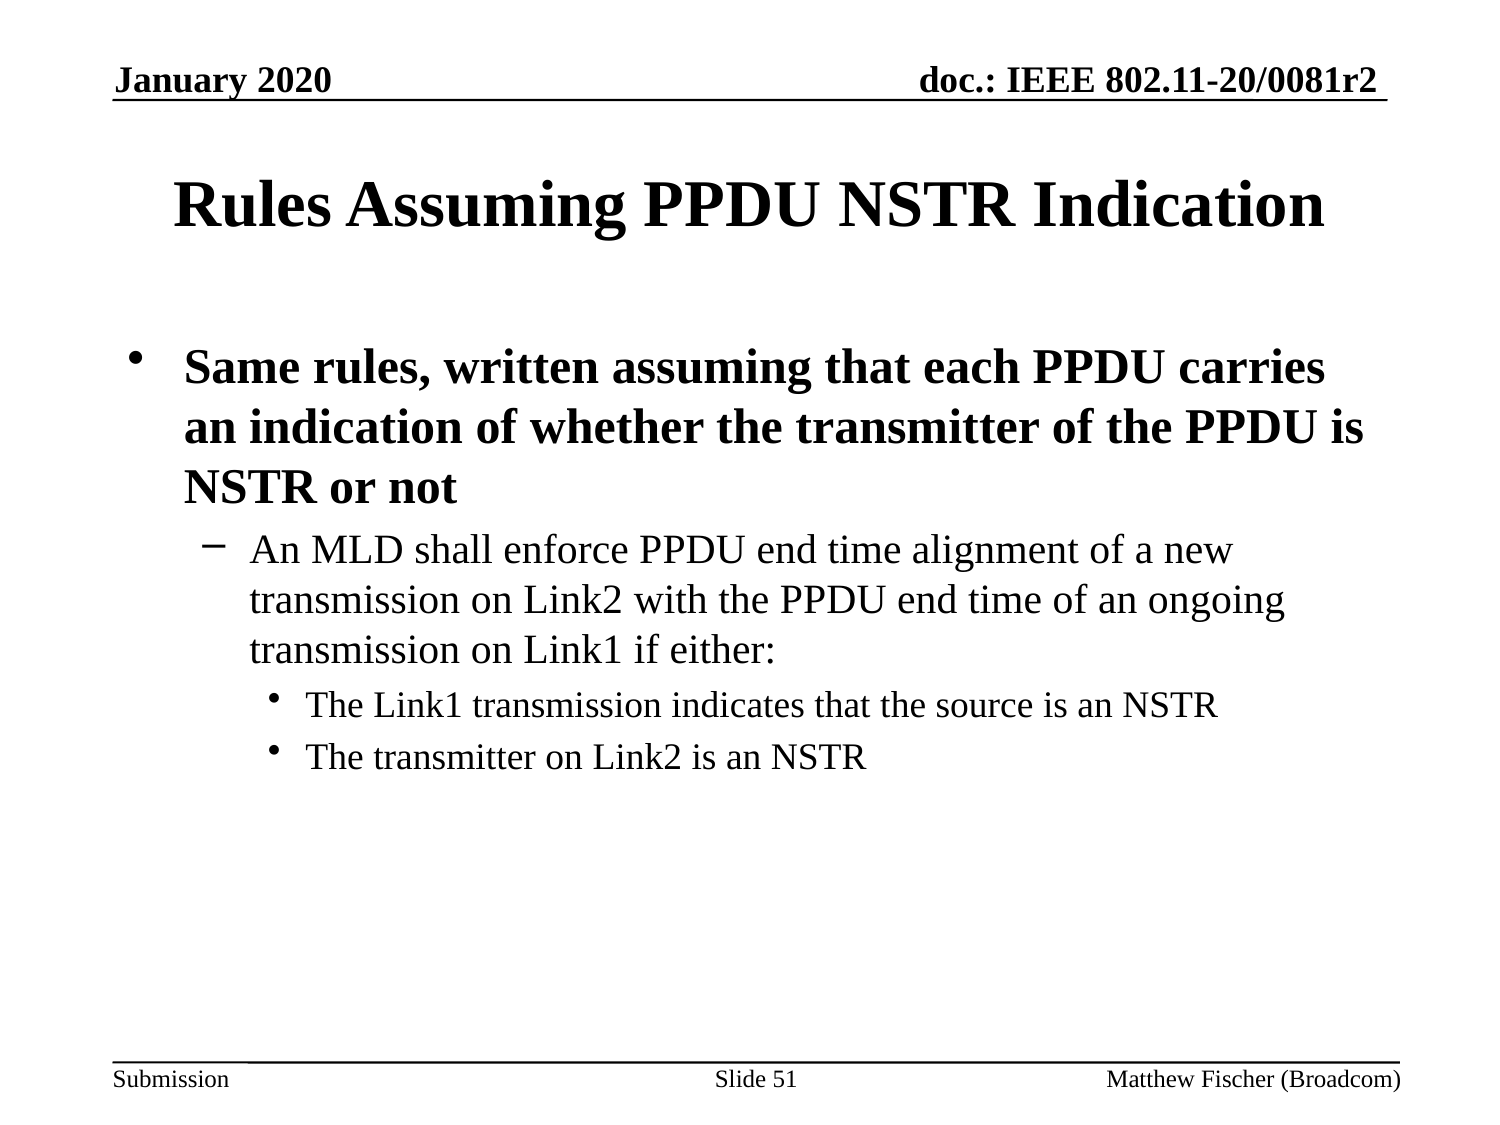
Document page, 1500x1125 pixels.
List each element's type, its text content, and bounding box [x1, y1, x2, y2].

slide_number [114, 54, 335, 101]
list Same rules, written assuming that each PPDU carries an indication of whether the transmitter of the PPDU is NSTR or not An MLD shall enforce PPDU end time alignment of a new transmission on Link2 with the PPDU end time of an ongoing transmission on Link1 if either: The Link1 transmission indicates that the source is an NSTR The transmitter on Link2 is an NSTR [112, 326, 1388, 1002]
footer Matthew Fischer (Broadcom) [1102, 1061, 1402, 1093]
slide_number Slide 51 [712, 1061, 800, 1093]
title Rules Assuming PPDU NSTR Indication [112, 112, 1388, 288]
